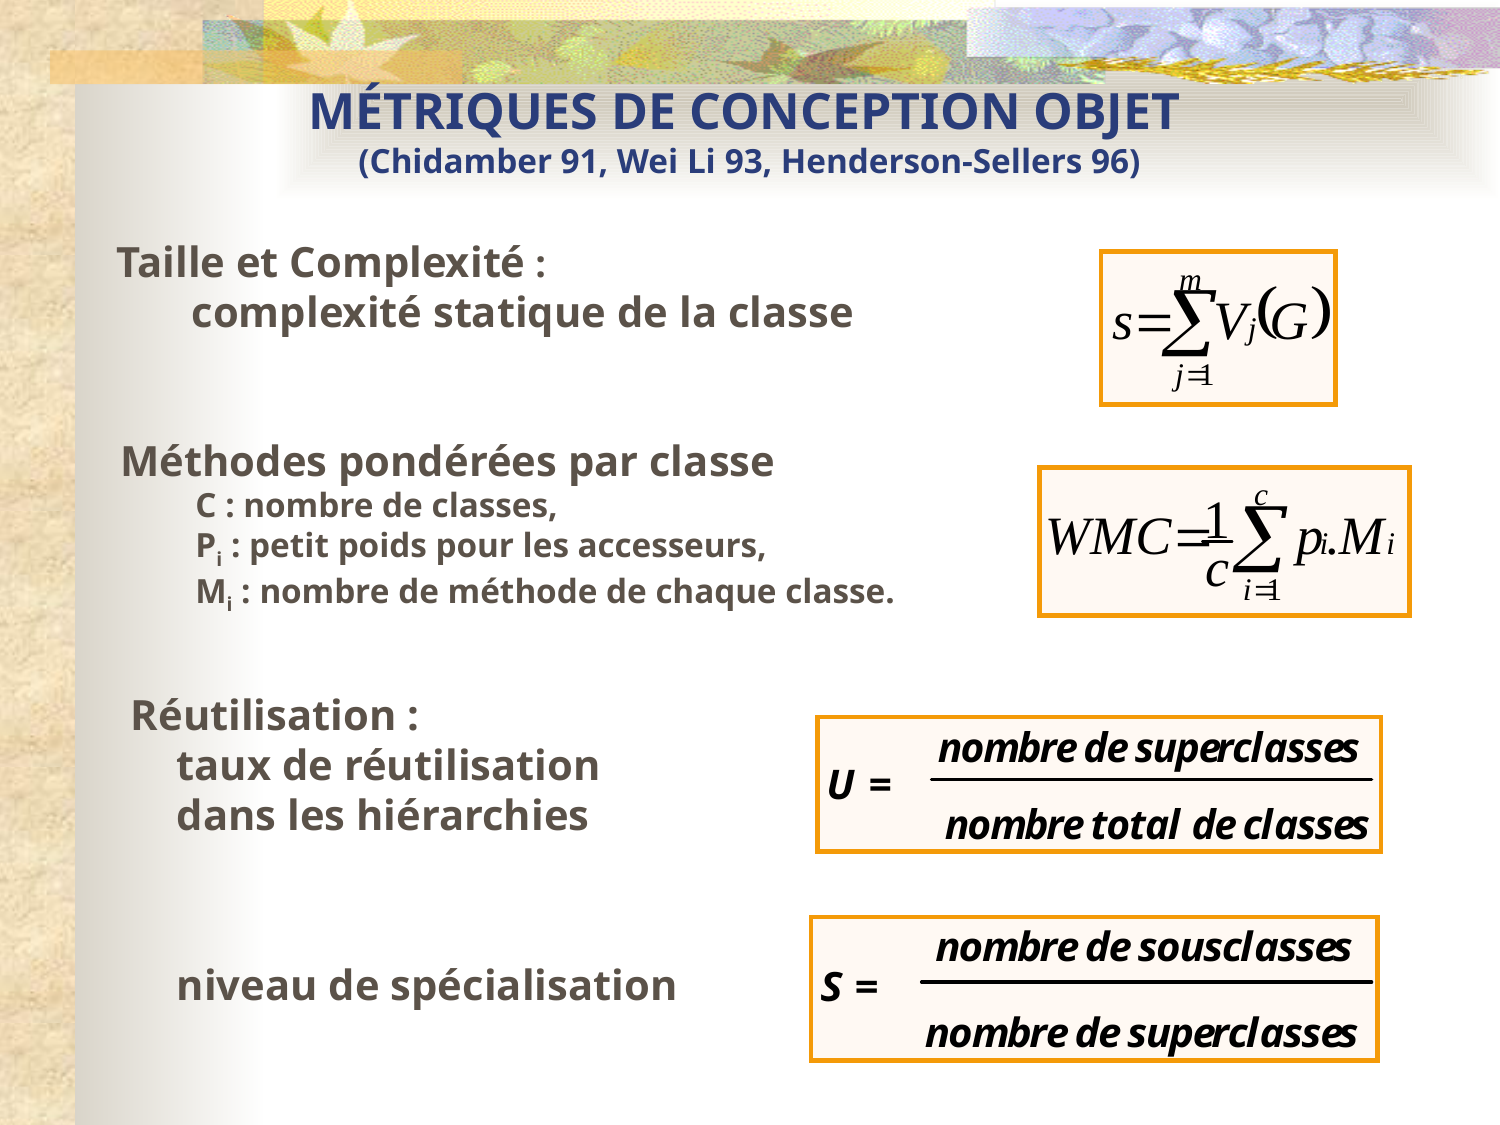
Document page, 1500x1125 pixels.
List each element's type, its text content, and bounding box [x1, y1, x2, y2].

text_box Méthodes pondérées par classe C : nombre de classes, Pi : petit poids pour les accesseurs, Mi : nombre de méthode de chaque classe. [105, 426, 911, 623]
text_box Réutilisation : taux de réutilisation dans les hiérarchies niveau de spécialisation [116, 681, 705, 1067]
text_box Taille et Complexité : complexité statique de la classe [101, 227, 870, 344]
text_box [819, 719, 1379, 850]
title MÉTRIQUES DE CONCEPTION OBJET (Chidamber 91, Wei Li 93, Henderson-Sellers 96) [0, 0, 1500, 188]
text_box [1102, 253, 1334, 403]
picture [0, 188, 75, 1125]
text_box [1041, 469, 1408, 614]
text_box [812, 918, 1376, 1059]
